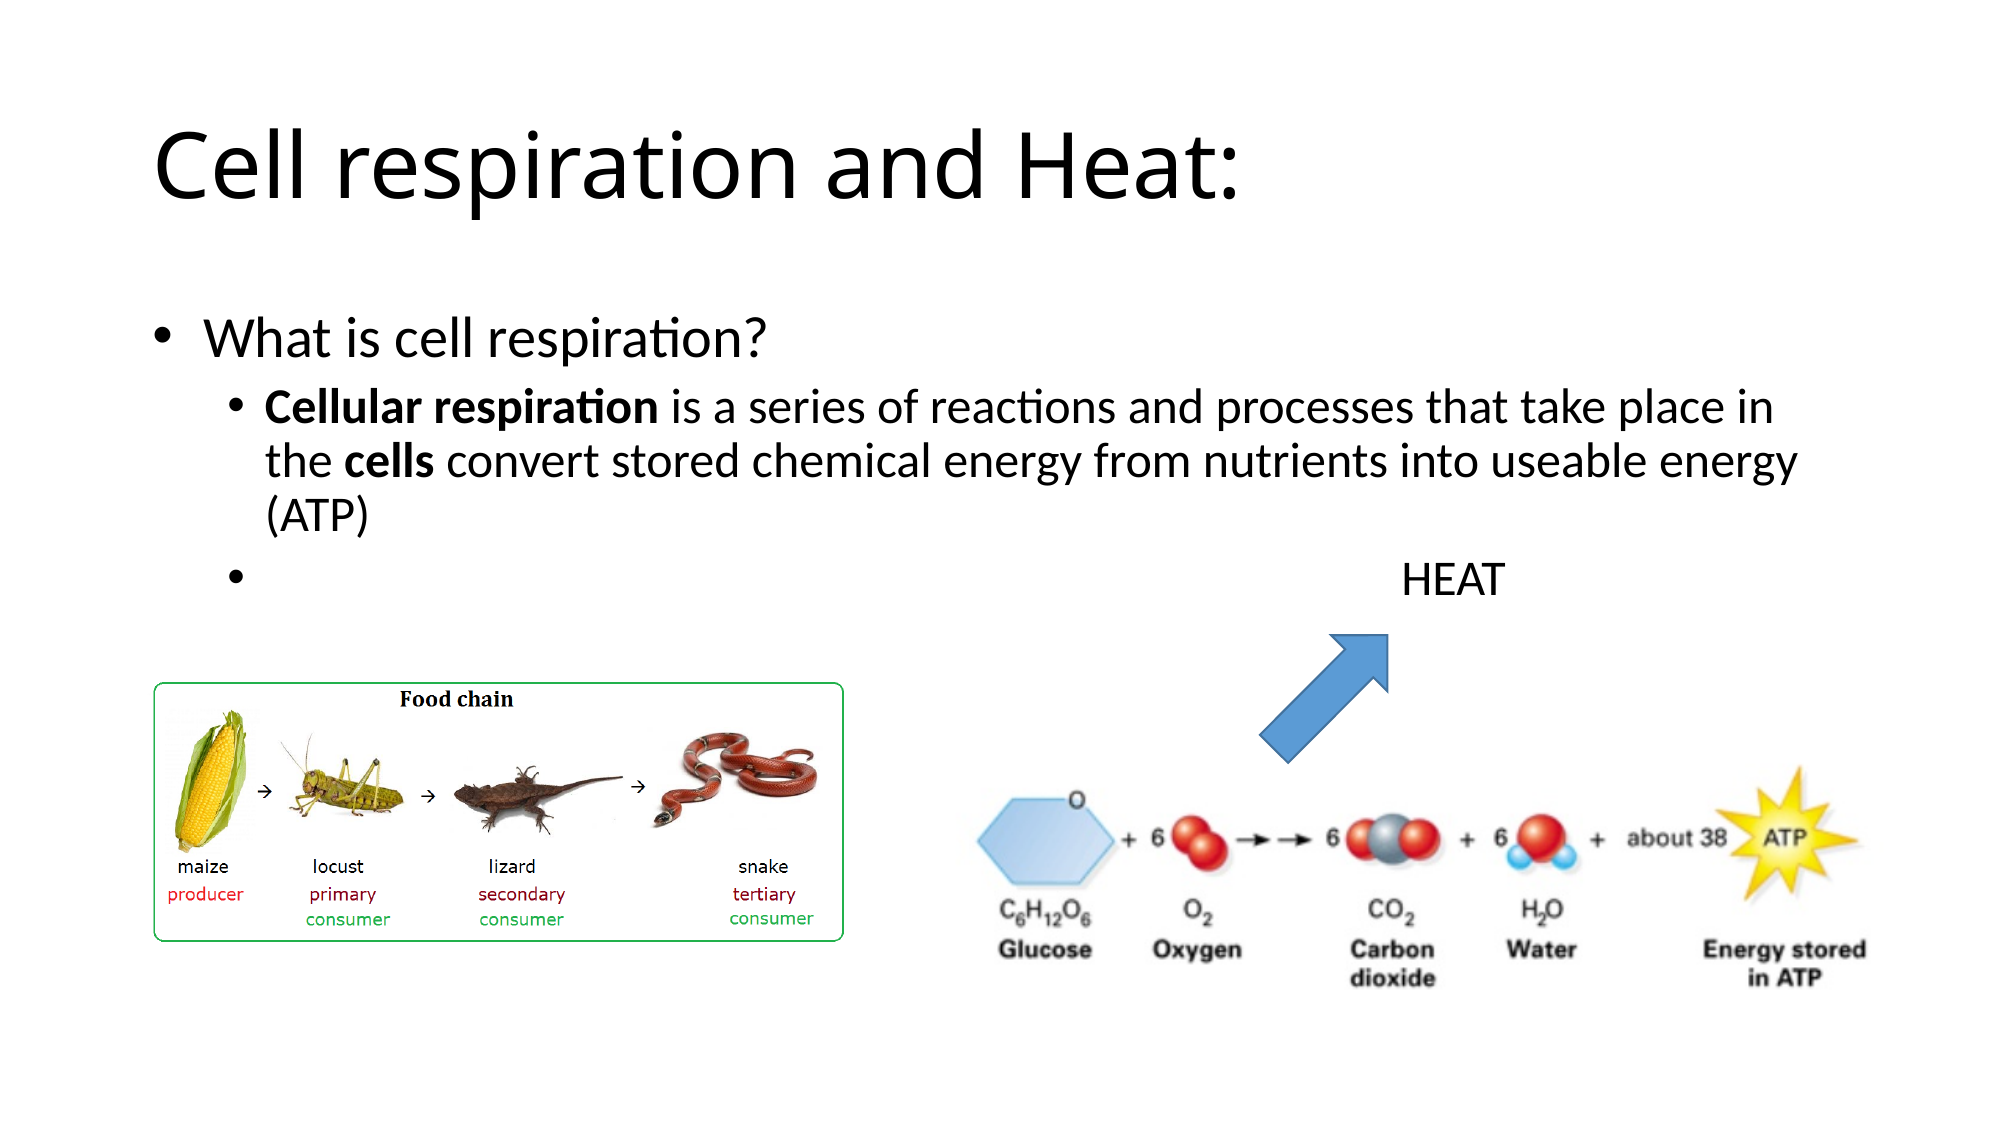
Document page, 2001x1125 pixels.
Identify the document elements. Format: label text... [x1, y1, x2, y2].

picture [146, 671, 855, 948]
text_box [1269, 634, 1389, 724]
picture [933, 724, 1942, 1014]
title Cell respiration and Heat: [137, 59, 1863, 278]
list What is cell respiration? Cellular respiration is a series of reactions and processes that take place in the cells convert stored chemical energy from nutrients into useable energy (ATP) HEAT [137, 299, 1863, 1014]
